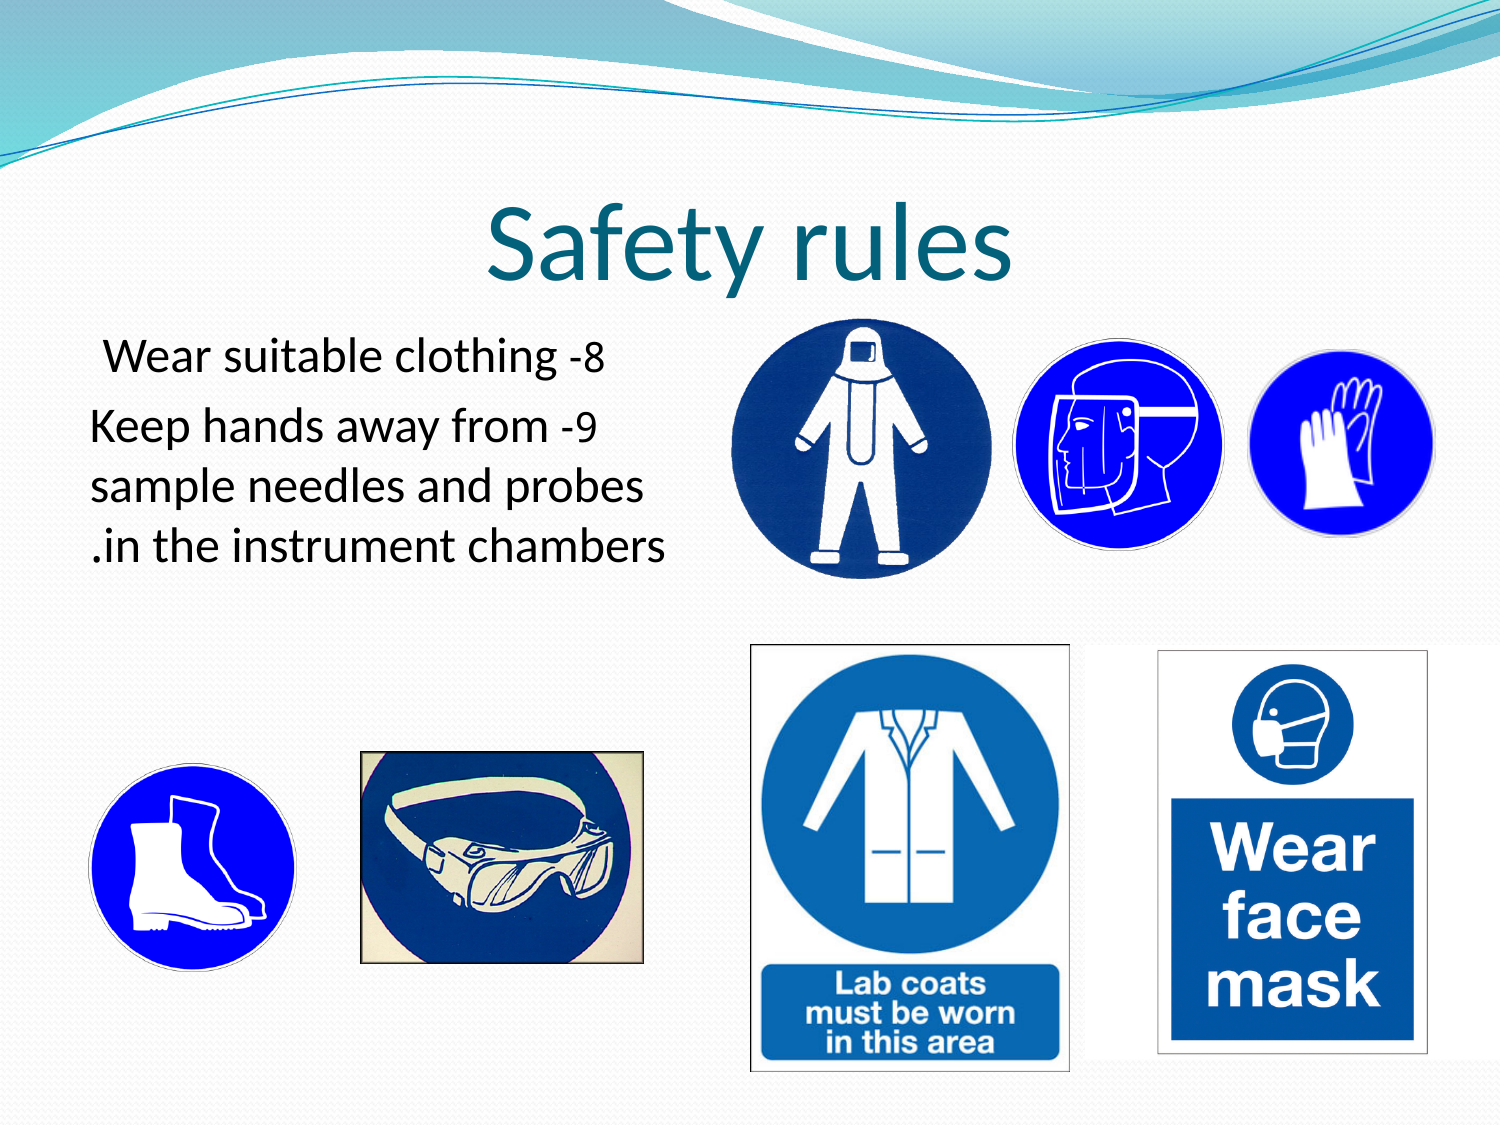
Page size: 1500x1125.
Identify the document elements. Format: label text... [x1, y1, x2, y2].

picture [88, 762, 297, 972]
picture [749, 644, 1071, 1072]
picture [1012, 337, 1226, 551]
picture [1085, 644, 1500, 1059]
picture [359, 751, 644, 965]
list 8- Wear suitable clothing 9- Keep hands away from sample needles and probes in the instrument chambers. [75, 314, 738, 1043]
picture [725, 314, 999, 586]
title Safety rules [75, 115, 1425, 303]
picture [1247, 349, 1436, 538]
